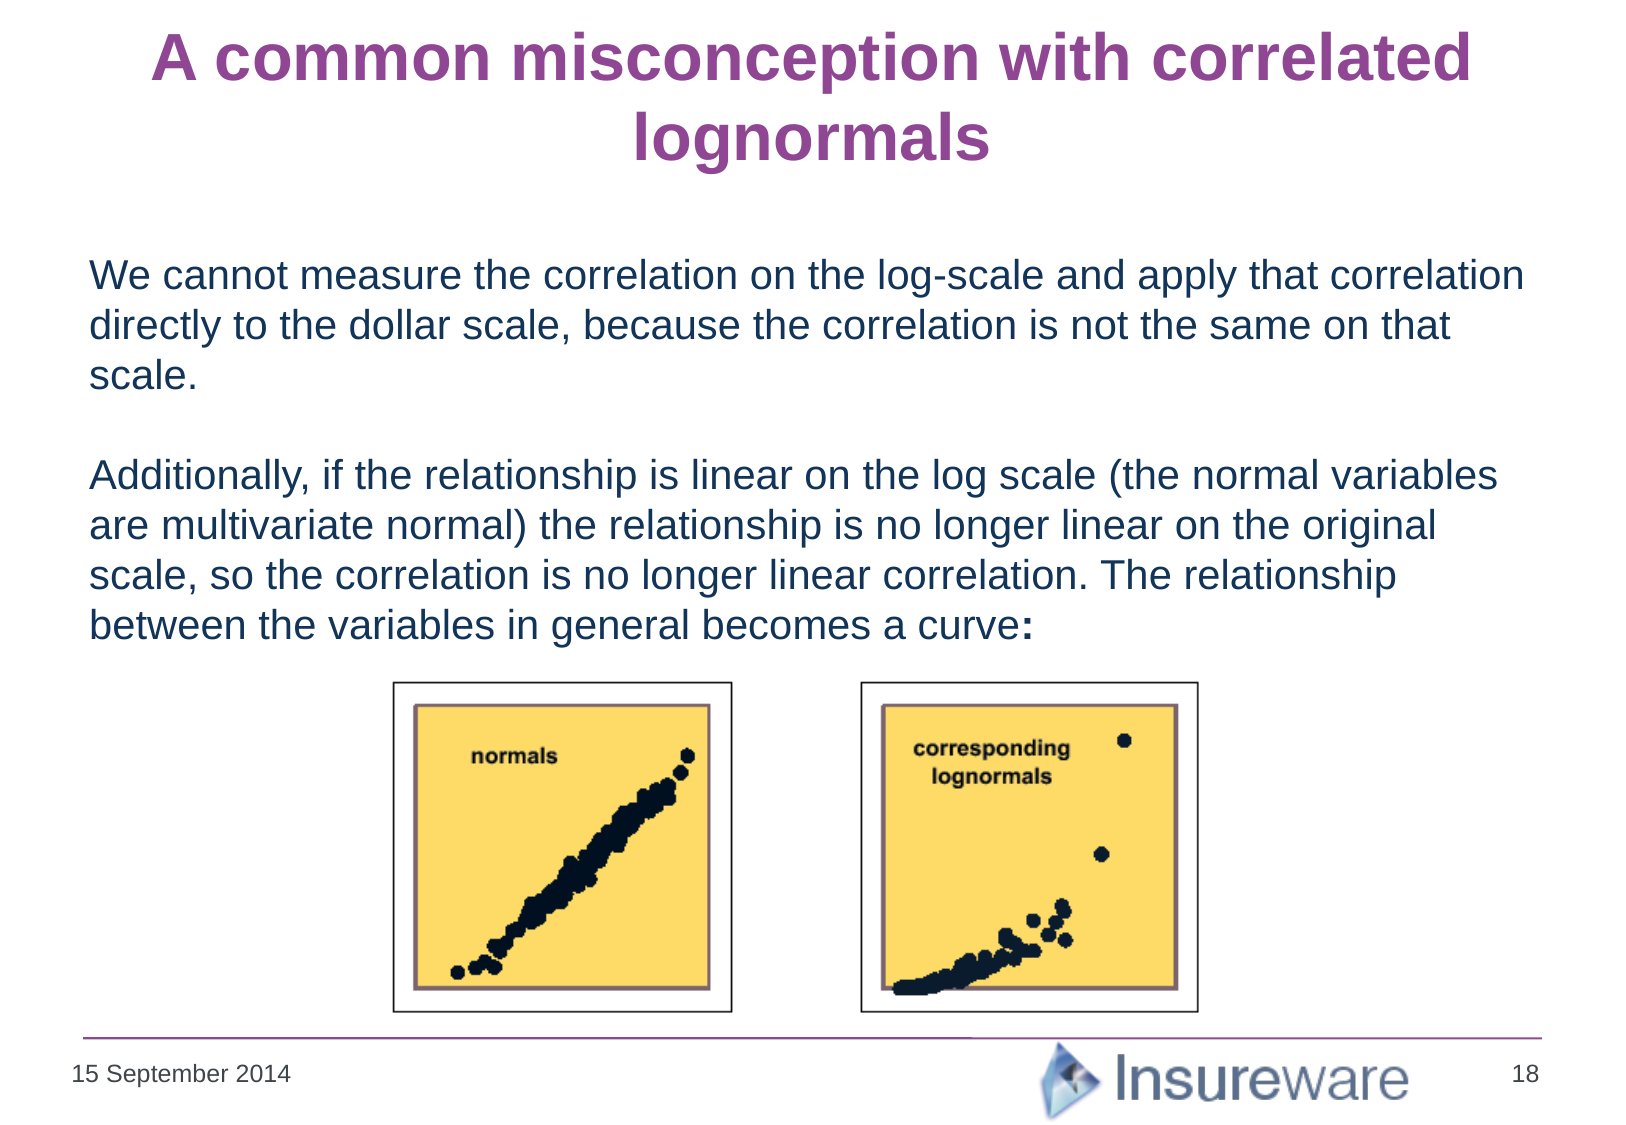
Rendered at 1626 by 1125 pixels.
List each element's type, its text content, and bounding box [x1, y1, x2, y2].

slide_number 18 [1439, 1050, 1555, 1106]
text_box We cannot measure the correlation on the log-scale and apply that correlation directly to the dollar scale, because the correlation is not the same on that scale. Additionally, if the relationship is linear on the log scale (the normal variables are multivariate normal) the relationship is no longer linear on the original scale, so the correlation is no longer linear correlation. The relationship between the variables in general becomes a curve: [74, 222, 1551, 673]
picture [1036, 1039, 1416, 1125]
picture [390, 679, 1202, 1016]
title A common misconception with correlated lognormals [75, 0, 1550, 188]
